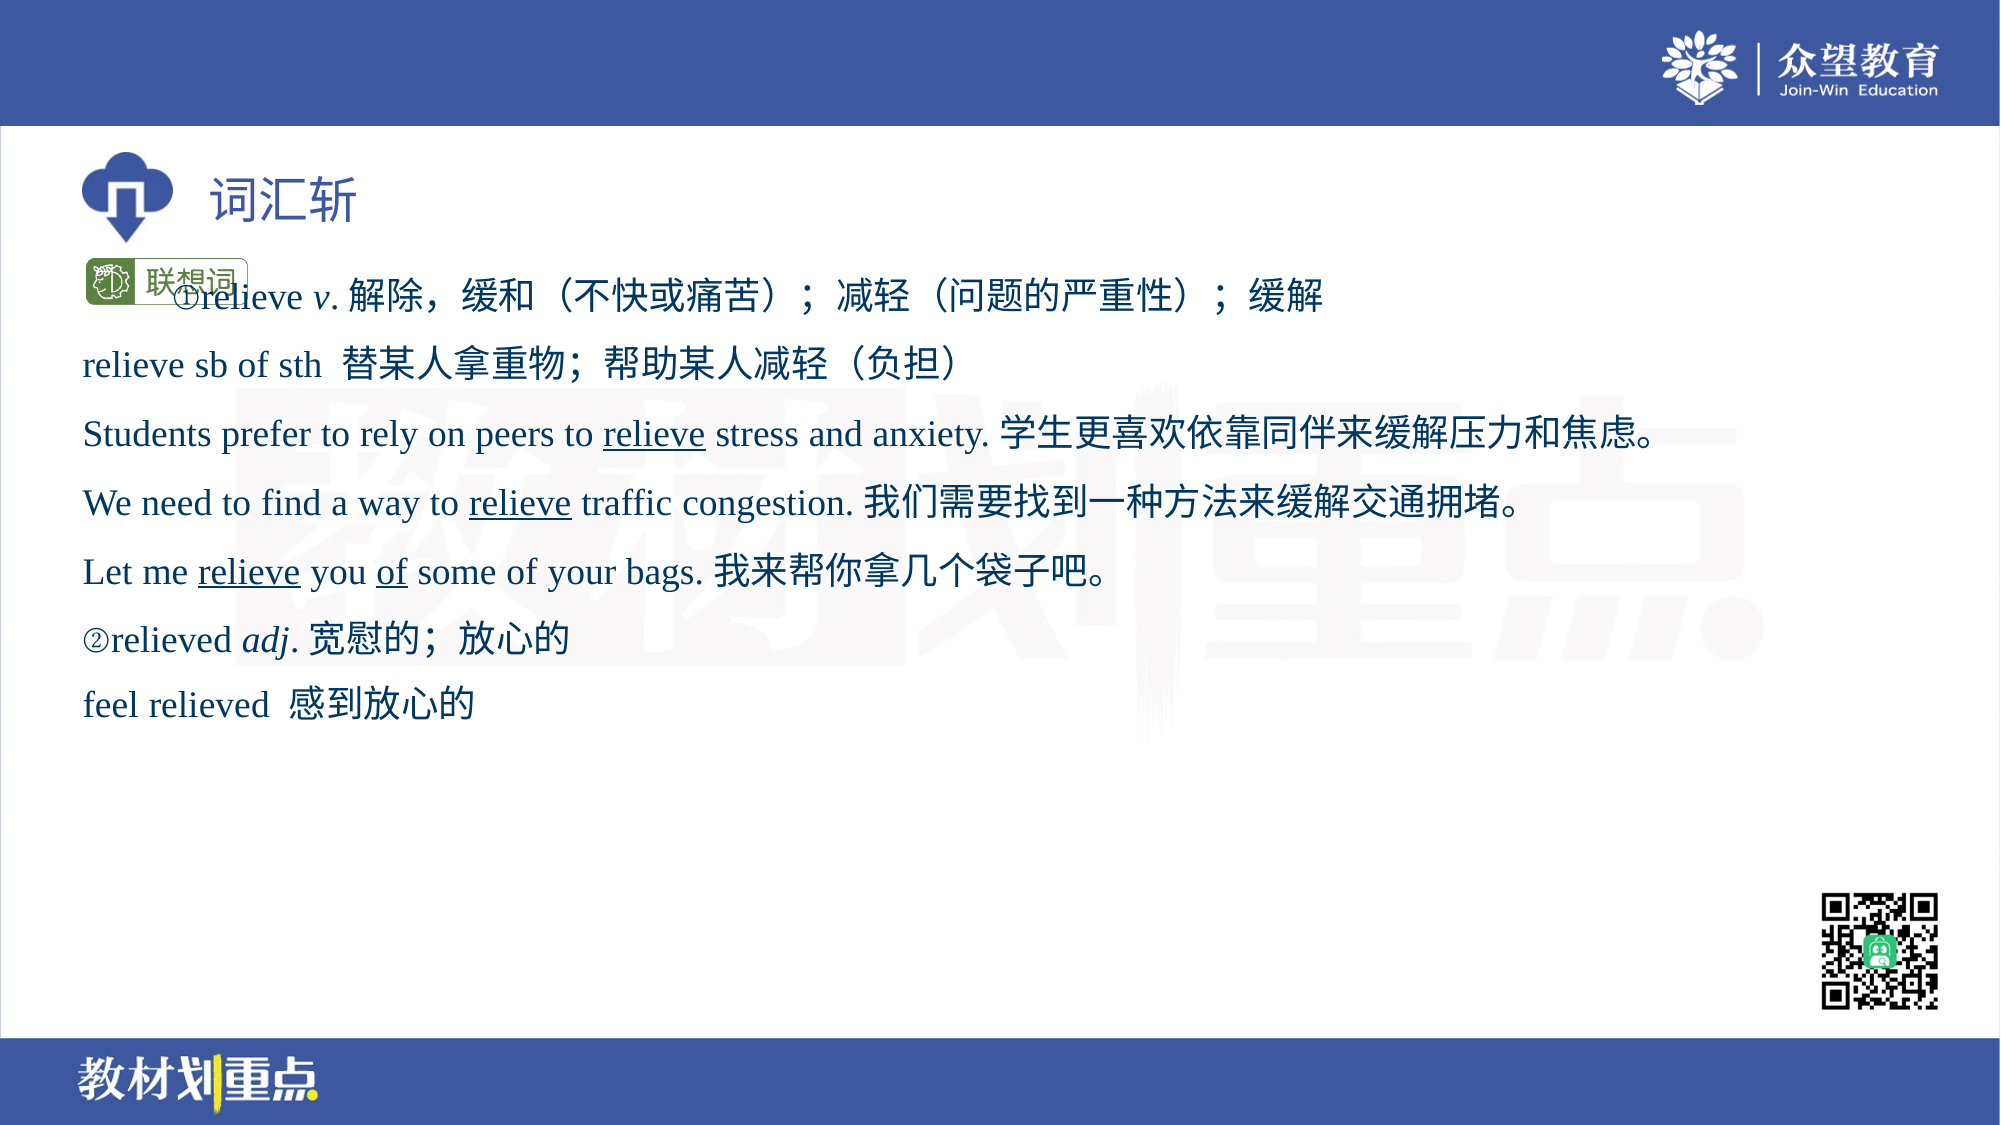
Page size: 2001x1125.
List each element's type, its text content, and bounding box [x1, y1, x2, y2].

picture [0, 0, 2000, 1125]
text_box ①relieve v.解除，缓和（不快或痛苦）；减轻（问题的严重性）；缓解 relieve sb of sth 替某人拿重物；帮助某人减轻（负担） Students prefer to rely on peers to relieve stress and anxiety.学生更喜欢依靠同伴来缓解压力和焦虑。 We need to find a way to relieve traffic congestion.我们需要找到一种方法来缓解交通拥堵。 Let me relieve you of some of your bags.我来帮你拿几个袋子吧。 ②relieved adj.宽慰的；放心的 feel relieved 感到放心的 [82, 247, 1817, 718]
